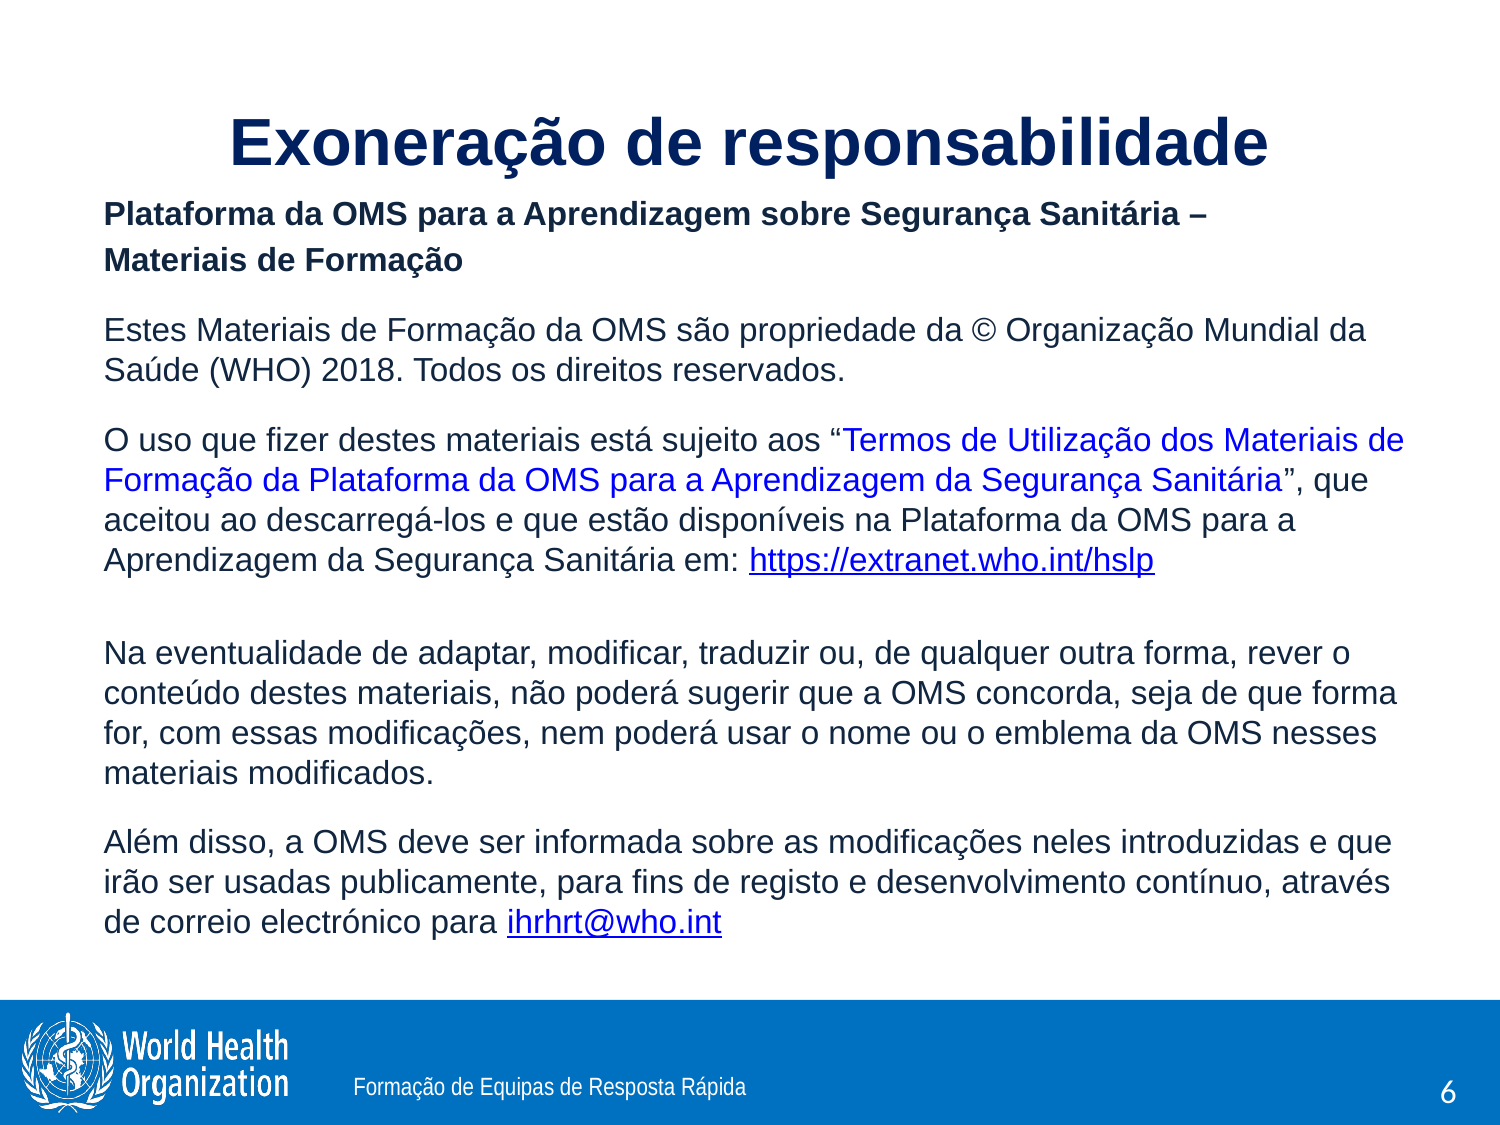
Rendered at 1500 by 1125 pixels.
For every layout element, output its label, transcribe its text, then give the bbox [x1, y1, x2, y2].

picture [21, 1012, 288, 1113]
text_box Plataforma da OMS para a Aprendizagem sobre Segurança Sanitária – Materiais de Formação Estes Materiais de Formação da OMS são propriedade da © Organização Mundial da Saúde (WHO) 2018. Todos os direitos reservados. O uso que fizer destes materiais está sujeito aos “Termos de Utilização dos Materiais de Formação da Plataforma da OMS para a Aprendizagem da Segurança Sanitária”, que aceitou ao descarregá-los e que estão disponíveis na Plataforma da OMS para a Aprendizagem da Segurança Sanitária em: https://extranet.who.int/hslp Na eventualidade de adaptar, modificar, traduzir ou, de qualquer outra forma, rever o conteúdo destes materiais, não poderá sugerir que a OMS concorda, seja de que forma for, com essas modificações, nem poderá usar o nome ou o emblema da OMS nesses materiais modificados. Além disso, a OMS deve ser informada sobre as modificações neles introduzidas e que irão ser usadas publicamente, para fins de registo e desenvolvimento contínuo, através de correio electrónico para ihrhrt@who.int [88, 184, 1439, 927]
title Exoneração de responsabilidade [75, 45, 1425, 233]
